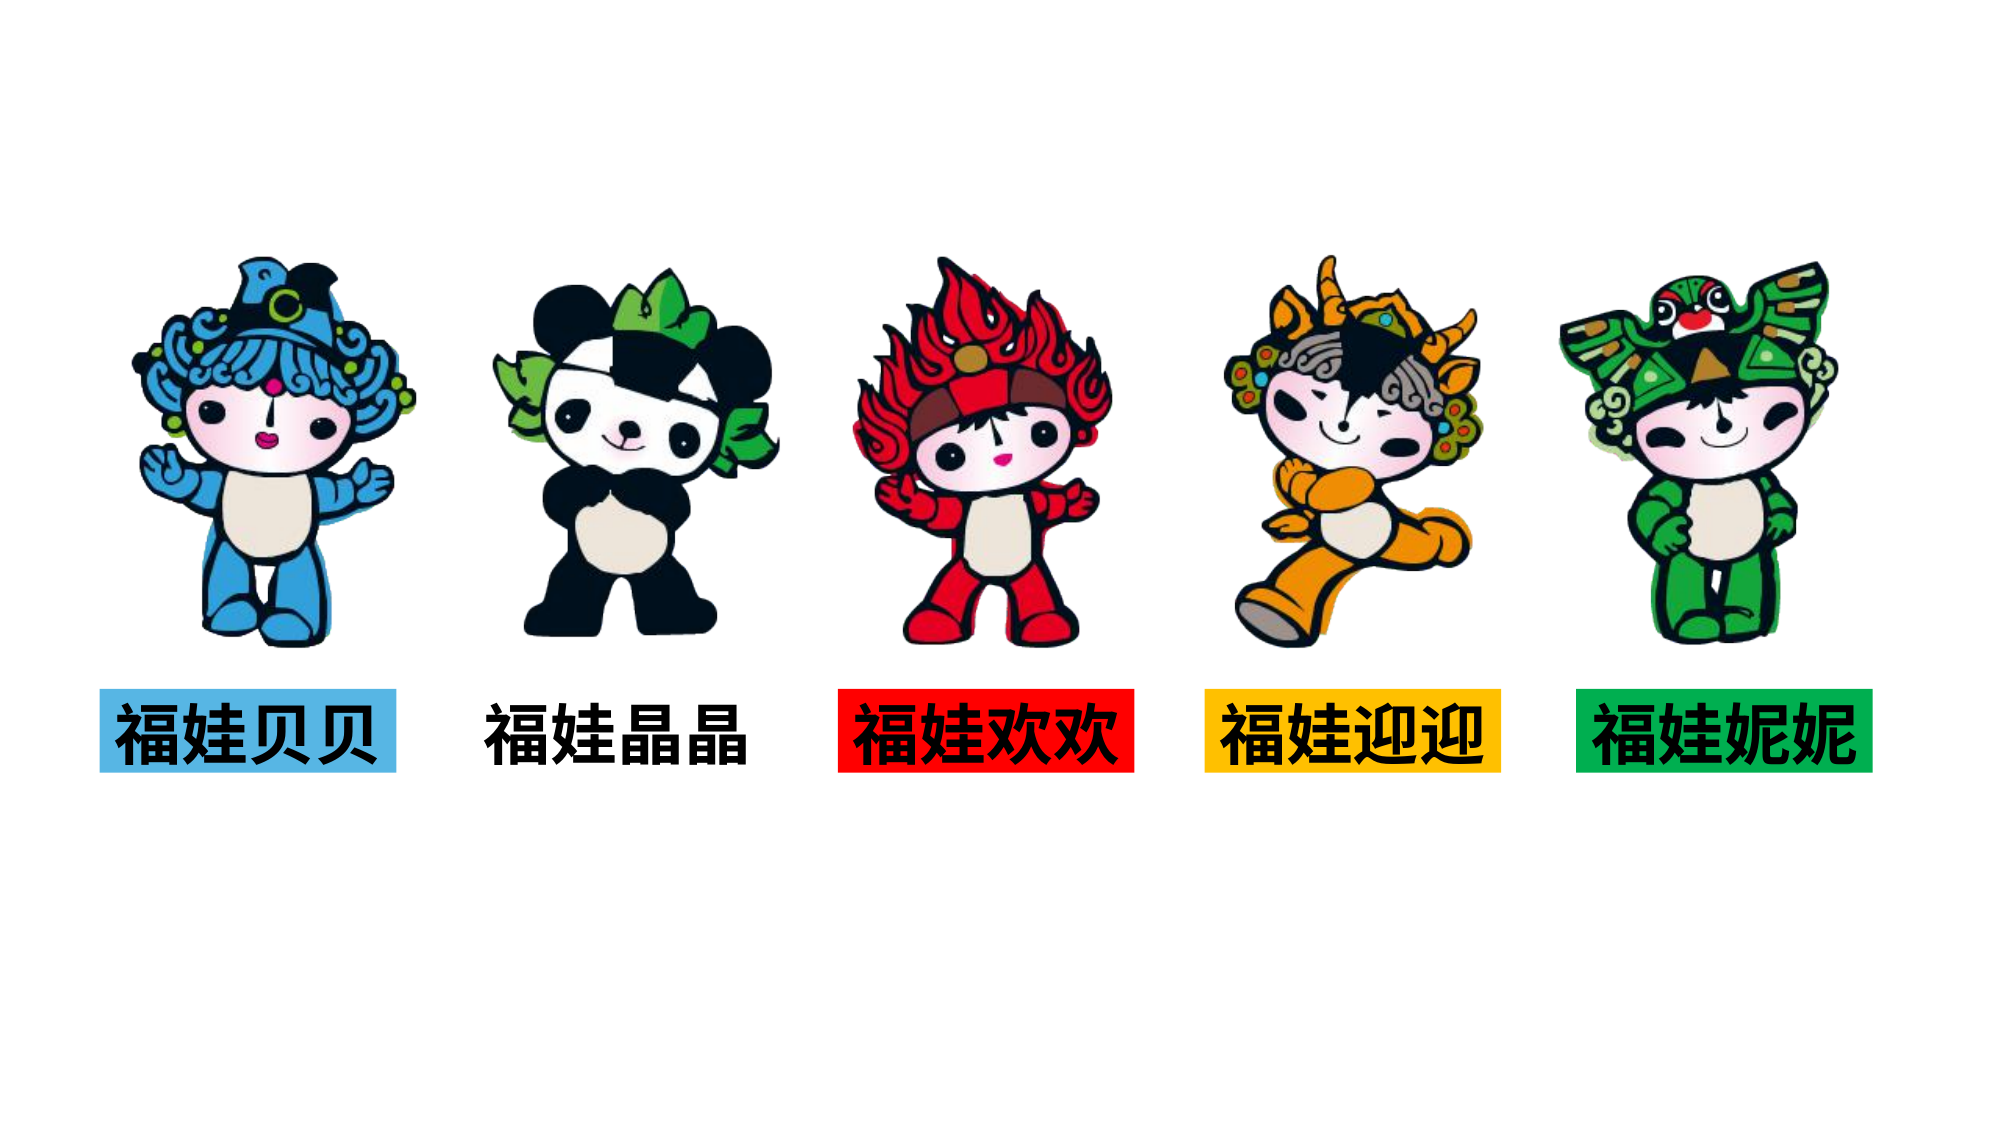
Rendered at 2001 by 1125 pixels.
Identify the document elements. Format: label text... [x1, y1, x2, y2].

text_box 福娃晶晶 [468, 688, 766, 773]
text_box 福娃欢欢 [837, 688, 1135, 773]
text_box 福娃迎迎 [1204, 688, 1502, 773]
picture [80, 252, 1911, 653]
text_box 福娃贝贝 [99, 688, 397, 773]
text_box 福娃妮妮 [1576, 688, 1873, 773]
